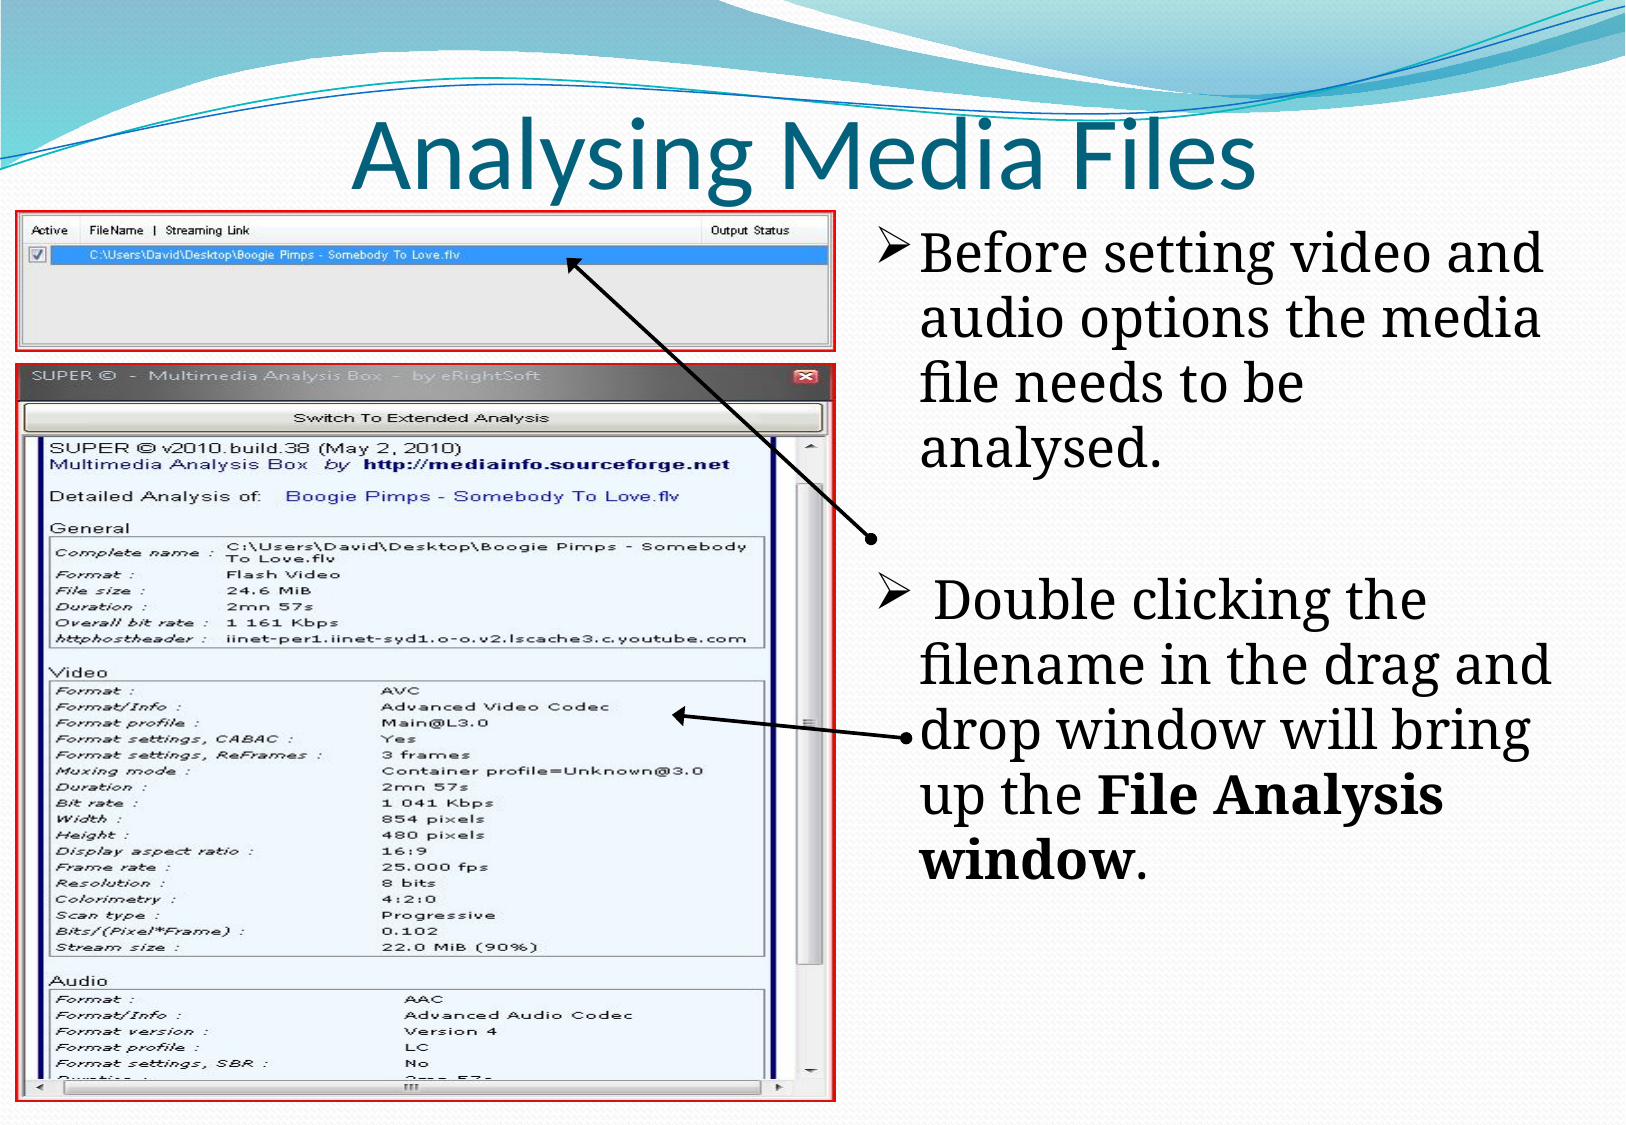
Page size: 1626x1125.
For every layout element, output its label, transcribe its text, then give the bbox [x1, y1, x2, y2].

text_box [566, 257, 872, 540]
title Analysing Media Files [74, 93, 1537, 211]
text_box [671, 714, 907, 739]
picture [15, 210, 837, 352]
list Before setting video and audio options the media file needs to be analysed. Double clicking the filename in the drag and drop window will bring up the File Analysis window. [859, 210, 1575, 1043]
picture [15, 362, 837, 1102]
